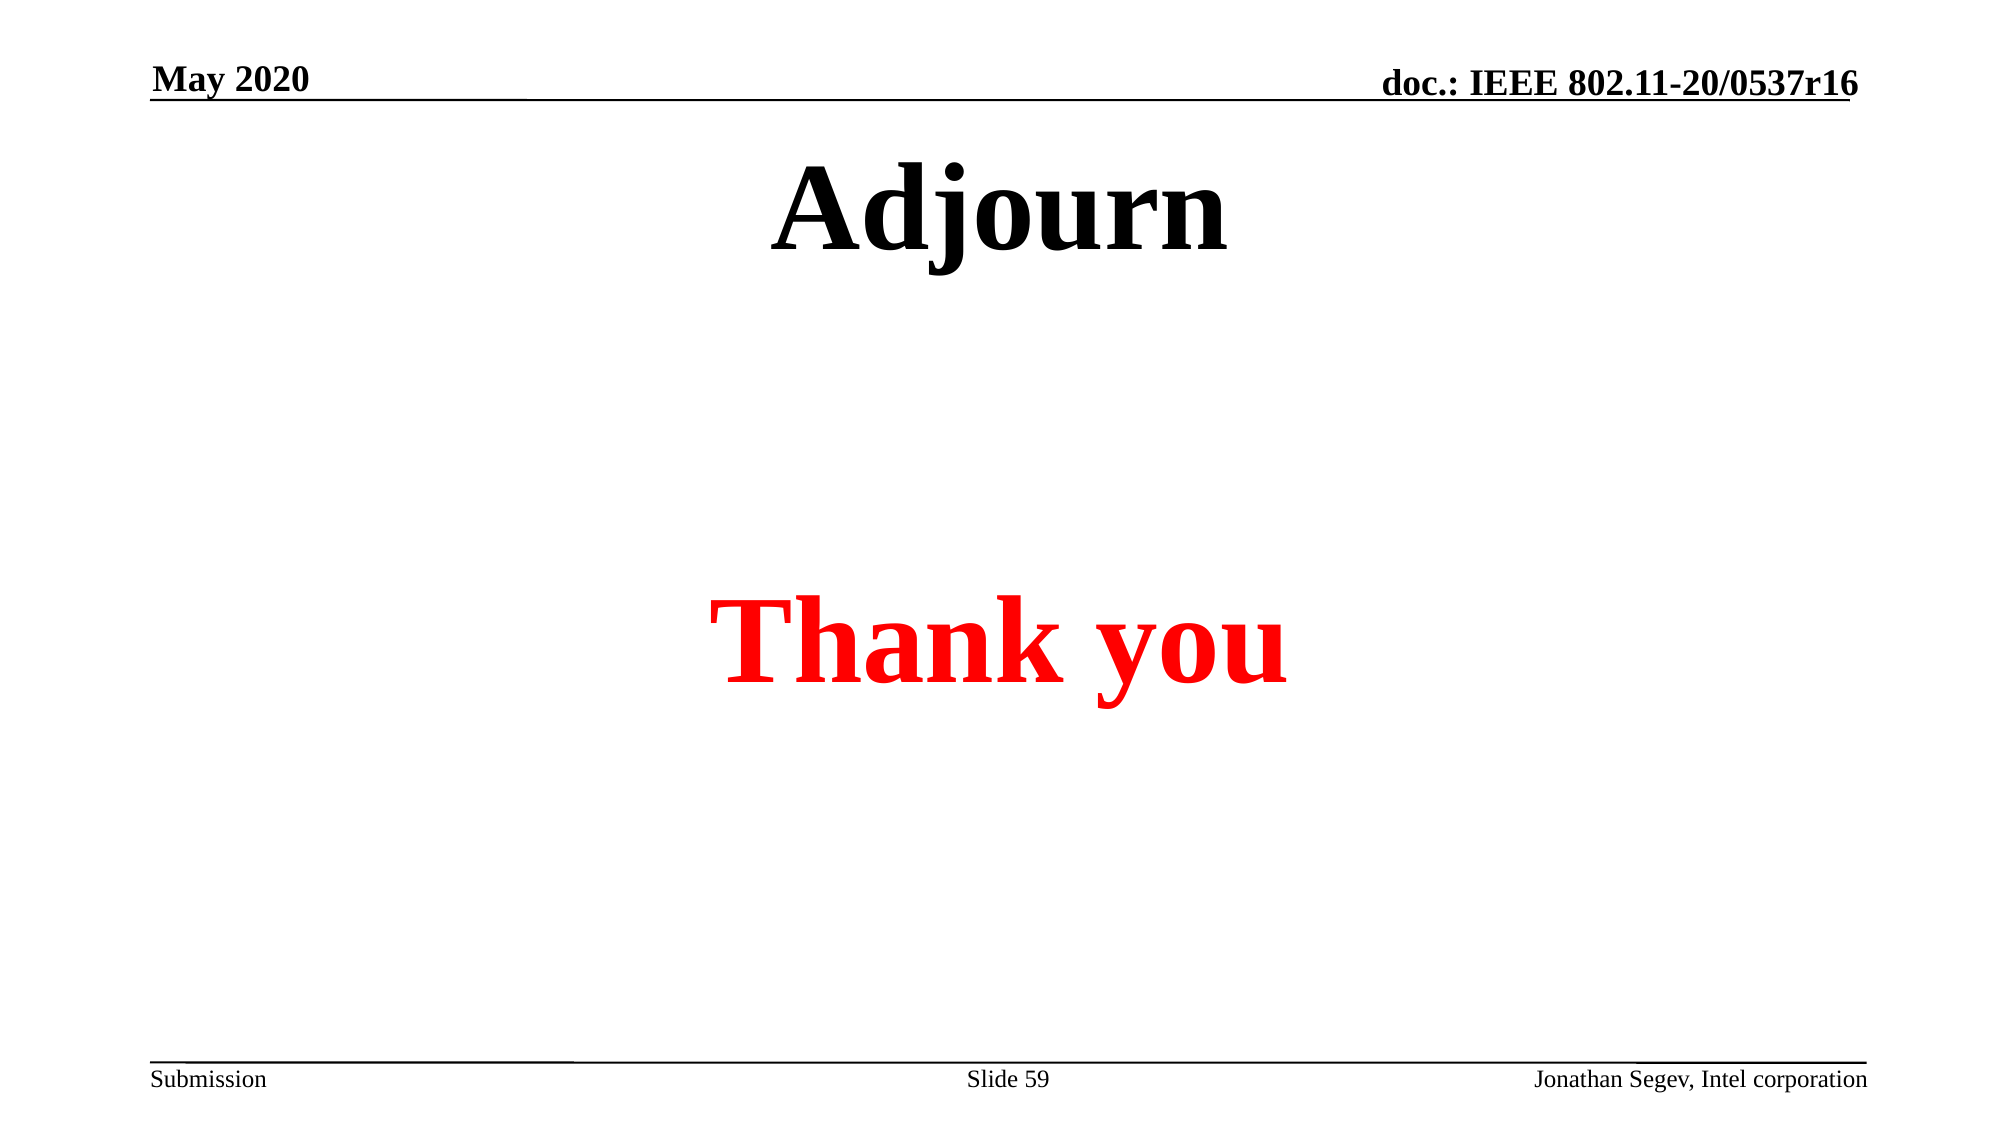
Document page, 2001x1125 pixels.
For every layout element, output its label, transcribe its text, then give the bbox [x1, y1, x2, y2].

title Adjourn [149, 112, 1850, 288]
slide_number Slide 59 [950, 1061, 1067, 1123]
footer Jonathan Segev, Intel corporation [1171, 1061, 1869, 1093]
list Thank you [149, 324, 1850, 1000]
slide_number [152, 54, 563, 100]
